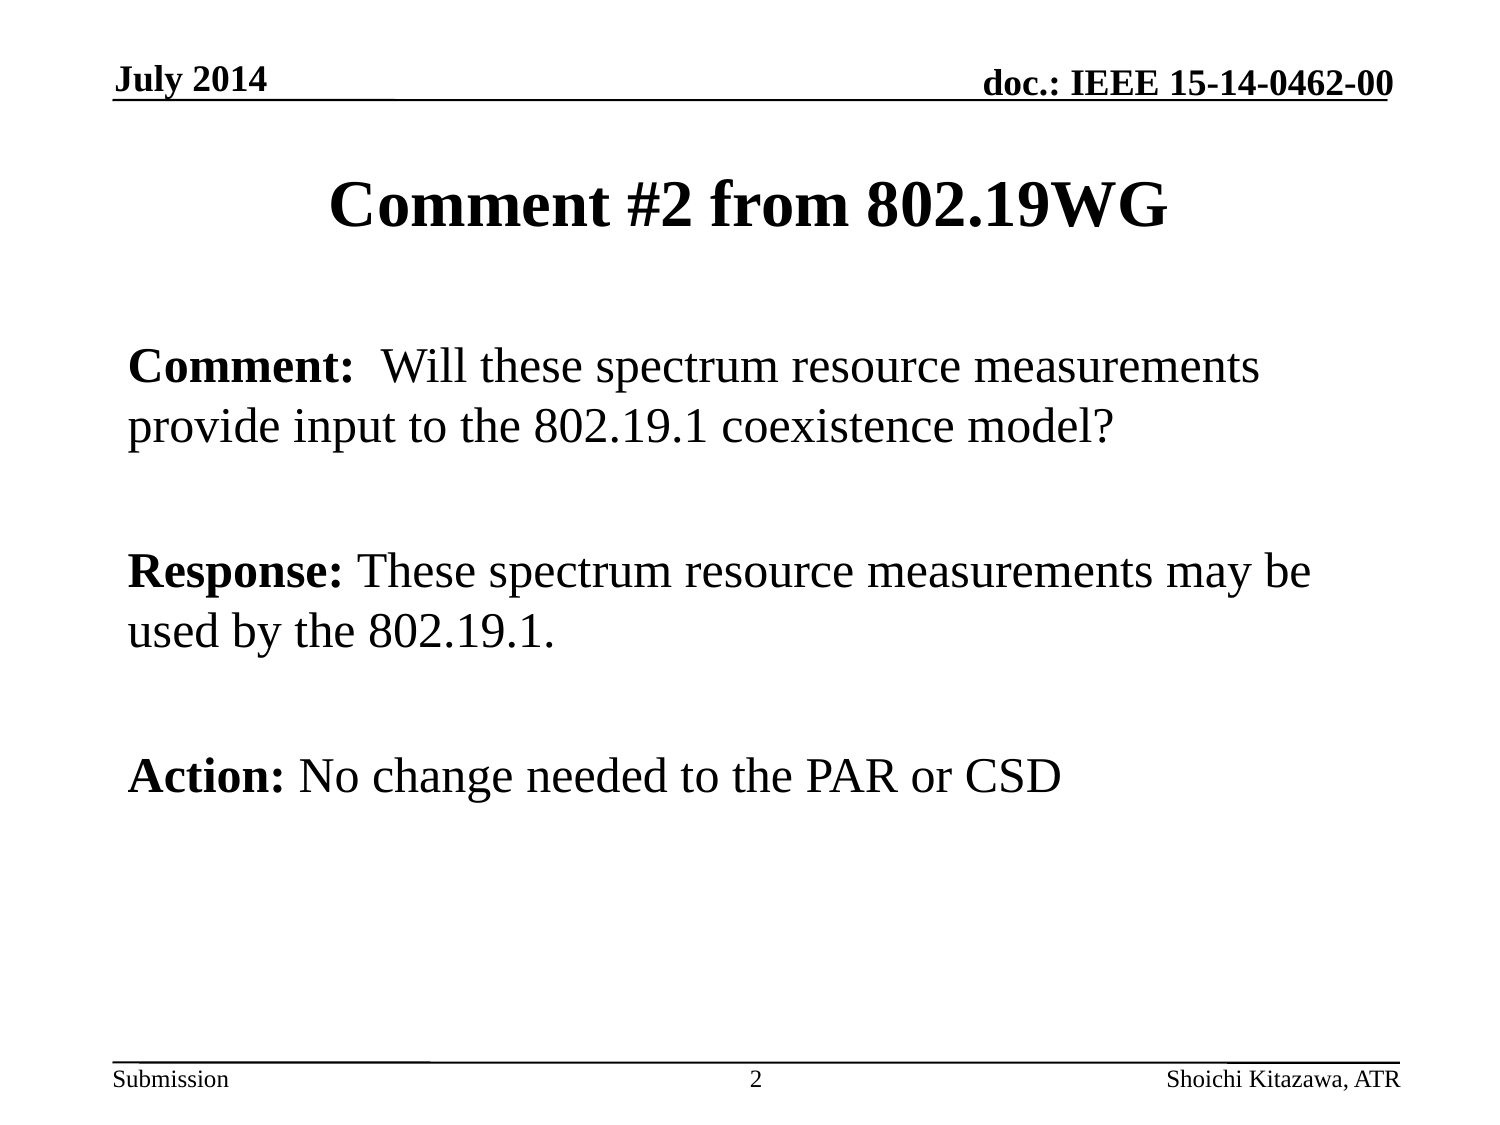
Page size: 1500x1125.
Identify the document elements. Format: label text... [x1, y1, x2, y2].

slide_number 2 [712, 1061, 800, 1123]
list Comment: Will these spectrum resource measurements provide input to the 802.19.1 coexistence model? Response: These spectrum resource measurements may be used by the 802.19.1. Action: No change needed to the PAR or CSD [112, 324, 1388, 1000]
footer Shoichi Kitazawa, ATR [878, 1061, 1402, 1093]
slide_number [114, 54, 423, 100]
title Comment #2 from 802.19WG [112, 112, 1388, 288]
